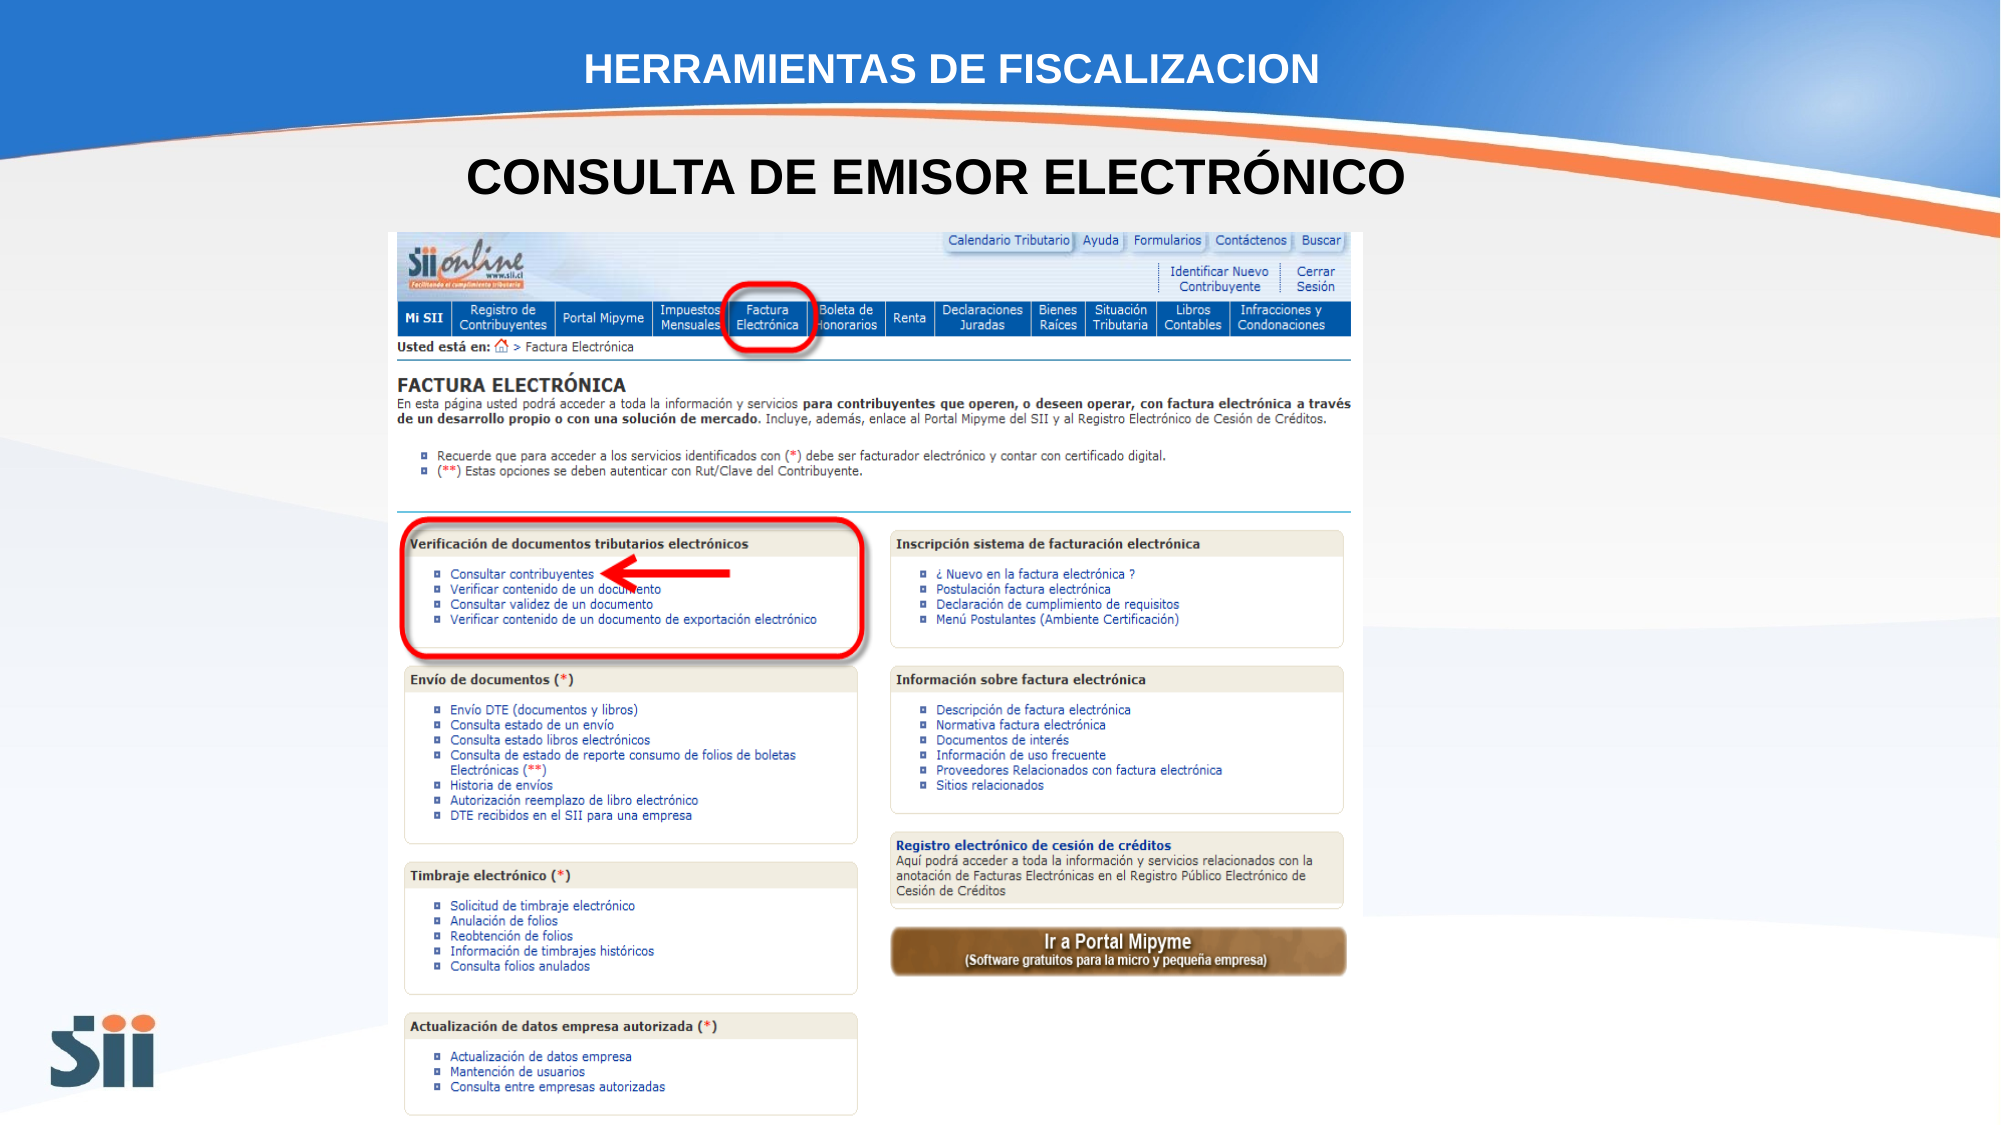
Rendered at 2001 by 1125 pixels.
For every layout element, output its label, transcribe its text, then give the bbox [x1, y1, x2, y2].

text_box HERRAMIENTAS DE FISCALIZACION [202, 34, 1702, 100]
text_box CONSULTA DE EMISOR ELECTRÓNICO [342, 137, 1531, 212]
picture [0, 0, 2001, 1125]
